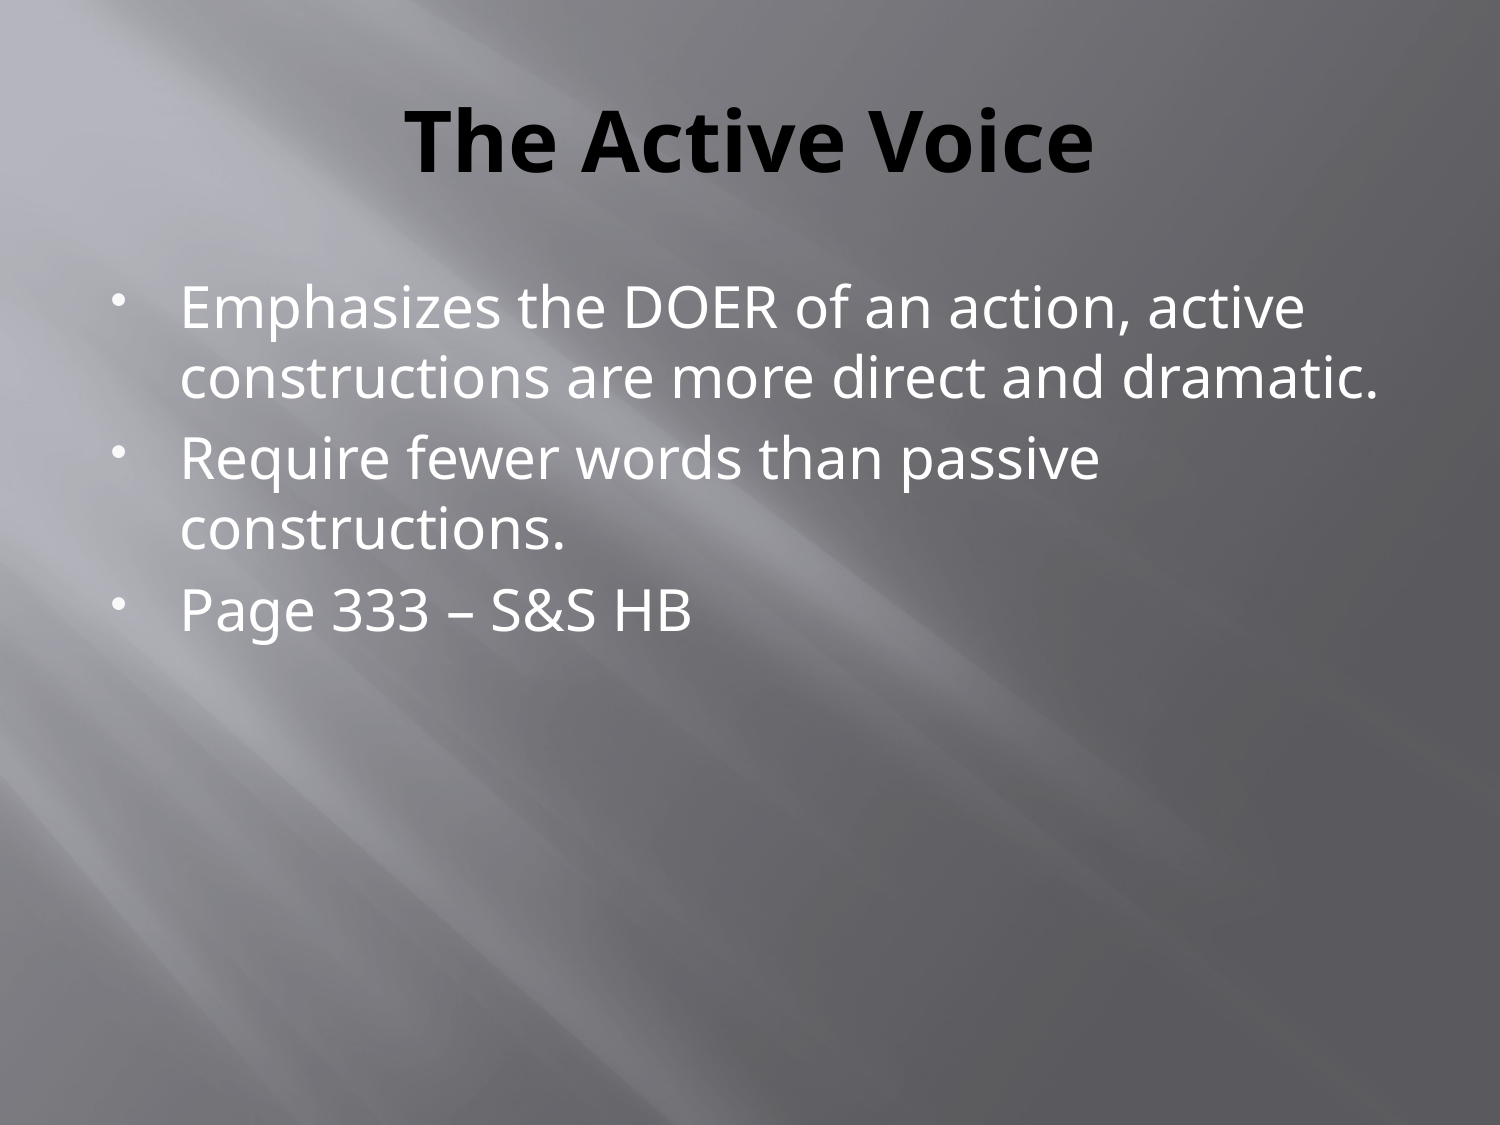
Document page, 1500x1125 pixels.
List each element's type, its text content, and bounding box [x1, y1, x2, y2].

title The Active Voice [75, 45, 1425, 233]
list Emphasizes the DOER of an action, active constructions are more direct and dramatic. Require fewer words than passive constructions. Page 333 – S&S HB [75, 262, 1425, 1035]
